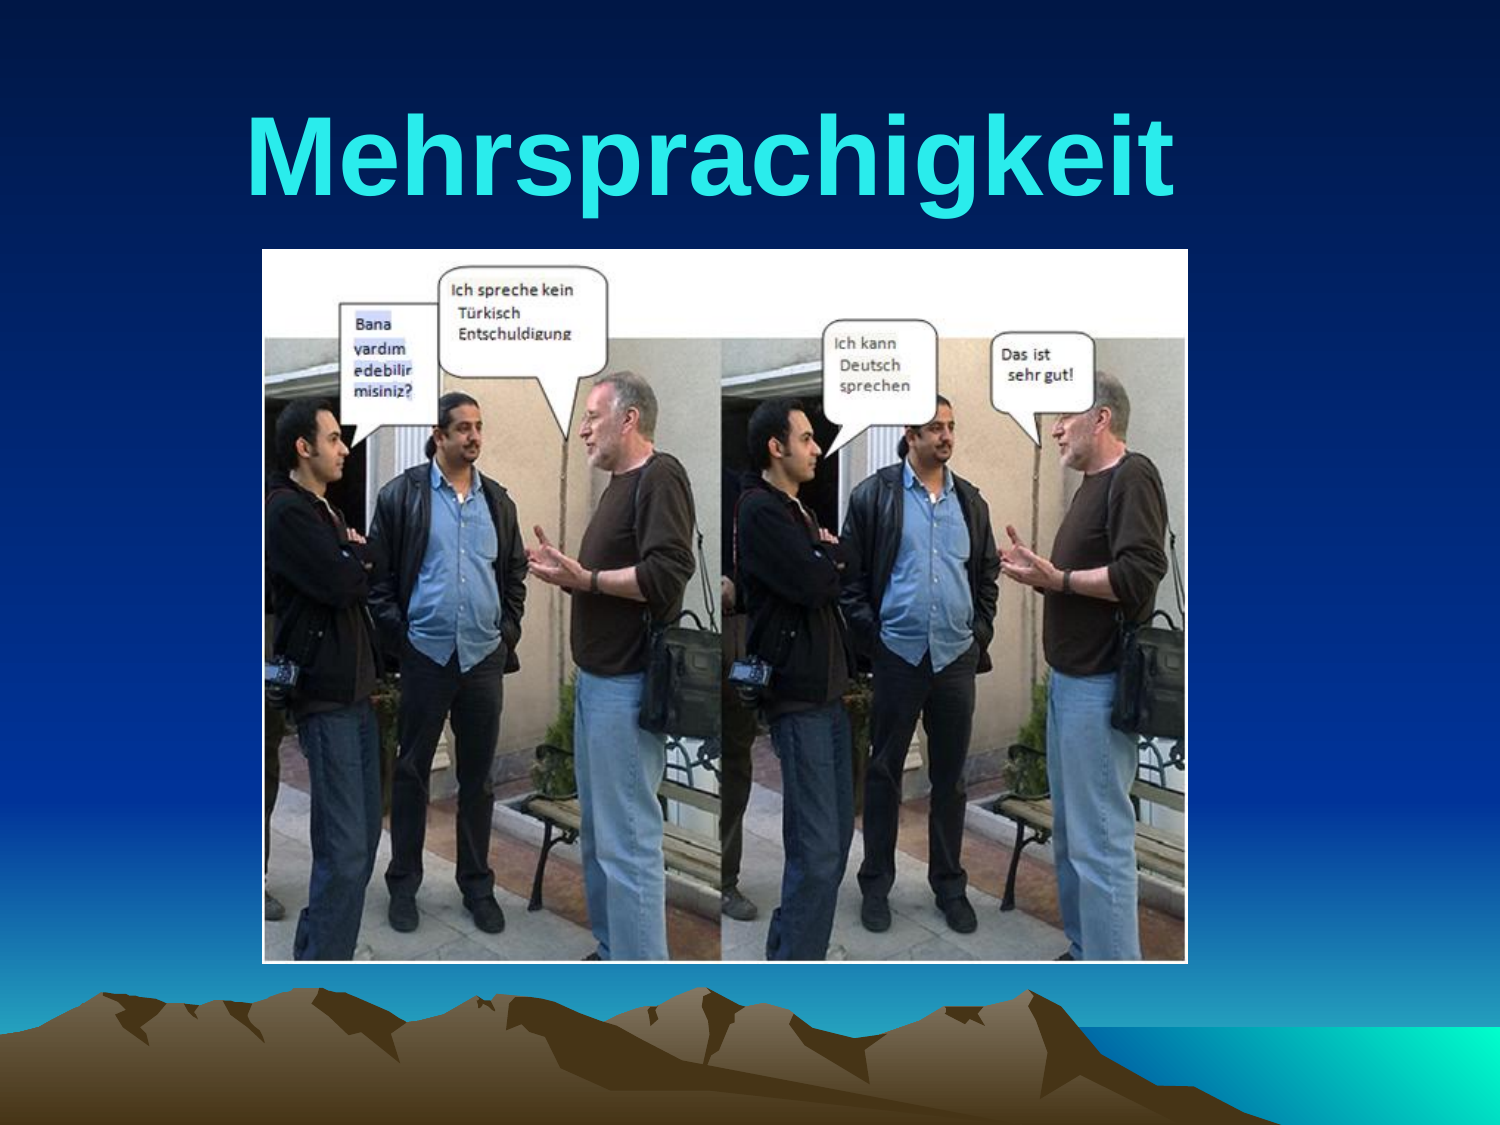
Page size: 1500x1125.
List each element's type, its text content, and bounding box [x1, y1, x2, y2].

text_box Mehrsprachigkeit [229, 74, 1191, 225]
picture [262, 249, 1188, 964]
